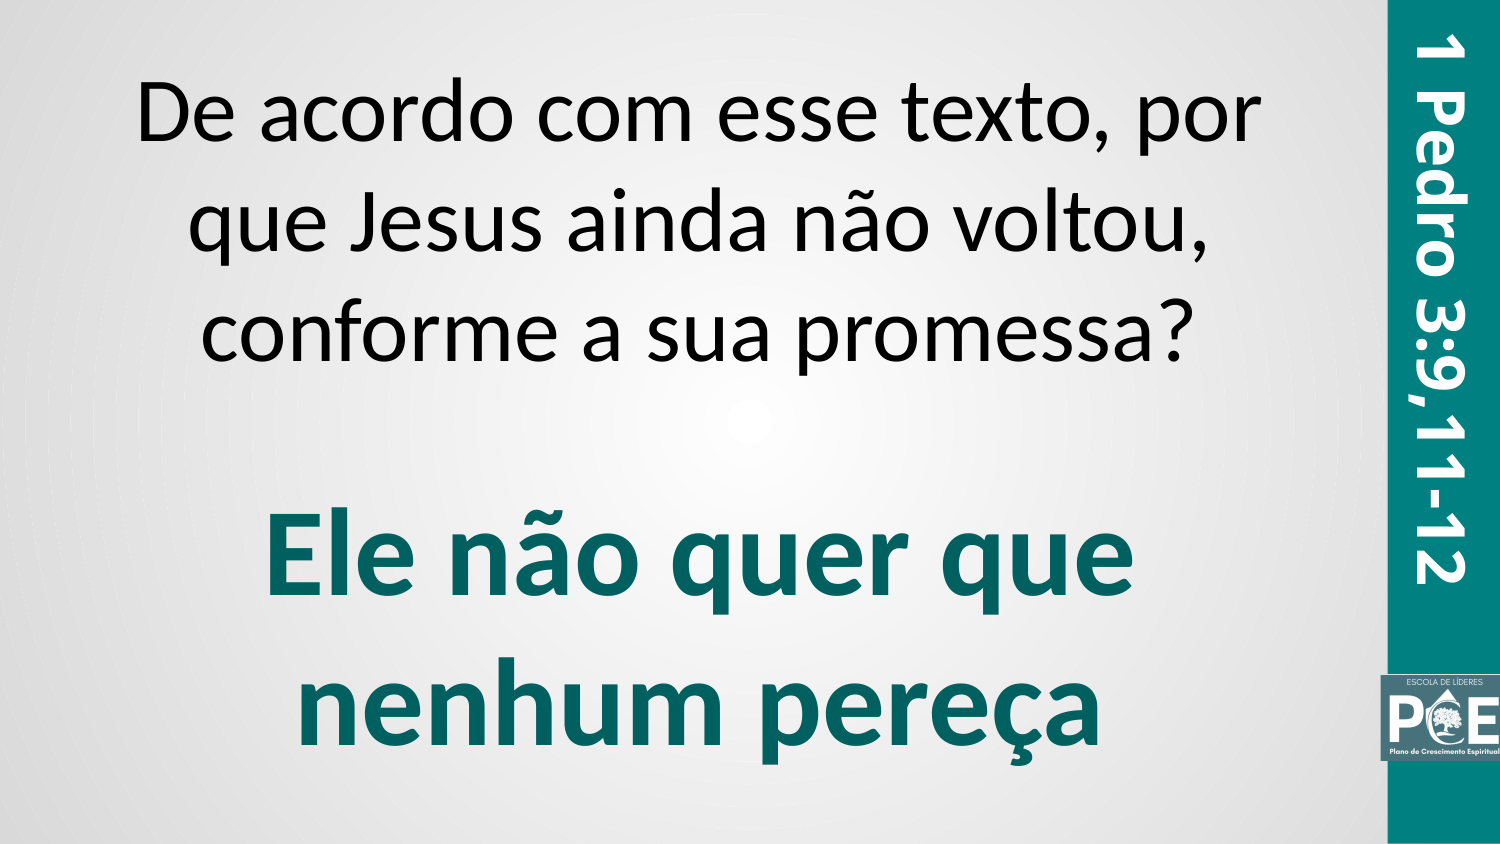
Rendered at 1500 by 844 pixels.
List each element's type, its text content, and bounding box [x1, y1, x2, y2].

text_box Ele não quer que nenhum pereça [92, 463, 1308, 779]
picture [1380, 674, 1500, 761]
text_box De acordo com esse texto, por que Jesus ainda não voltou, conforme a sua promessa? [92, 42, 1308, 388]
text_box 1 Pedro 3:9,11-12 [1397, 23, 1492, 651]
